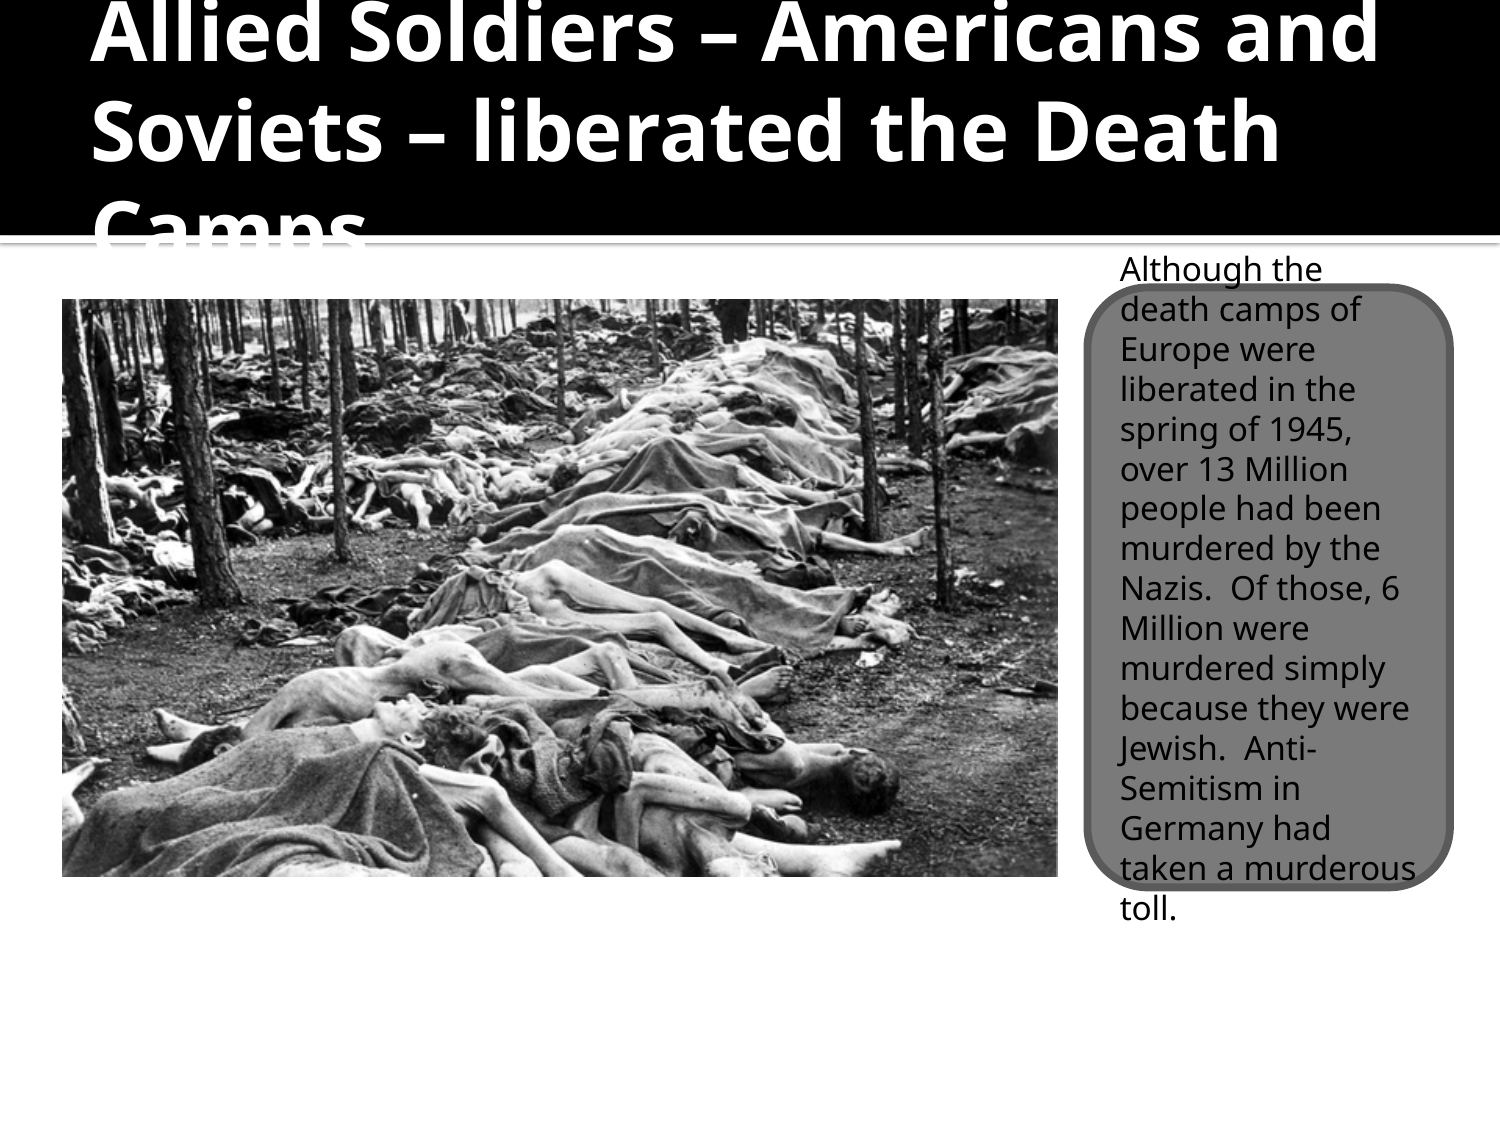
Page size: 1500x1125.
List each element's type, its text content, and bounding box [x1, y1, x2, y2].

title Allied Soldiers – Americans and Soviets – liberated the Death Camps. [75, 25, 1425, 231]
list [62, 299, 1058, 877]
text_box Although the death camps of Europe were liberated in the spring of 1945, over 13 Million people had been murdered by the Nazis. Of those, 6 Million were murdered simply because they were Jewish. Anti-Semitism in Germany had taken a murderous toll. [1083, 283, 1454, 892]
